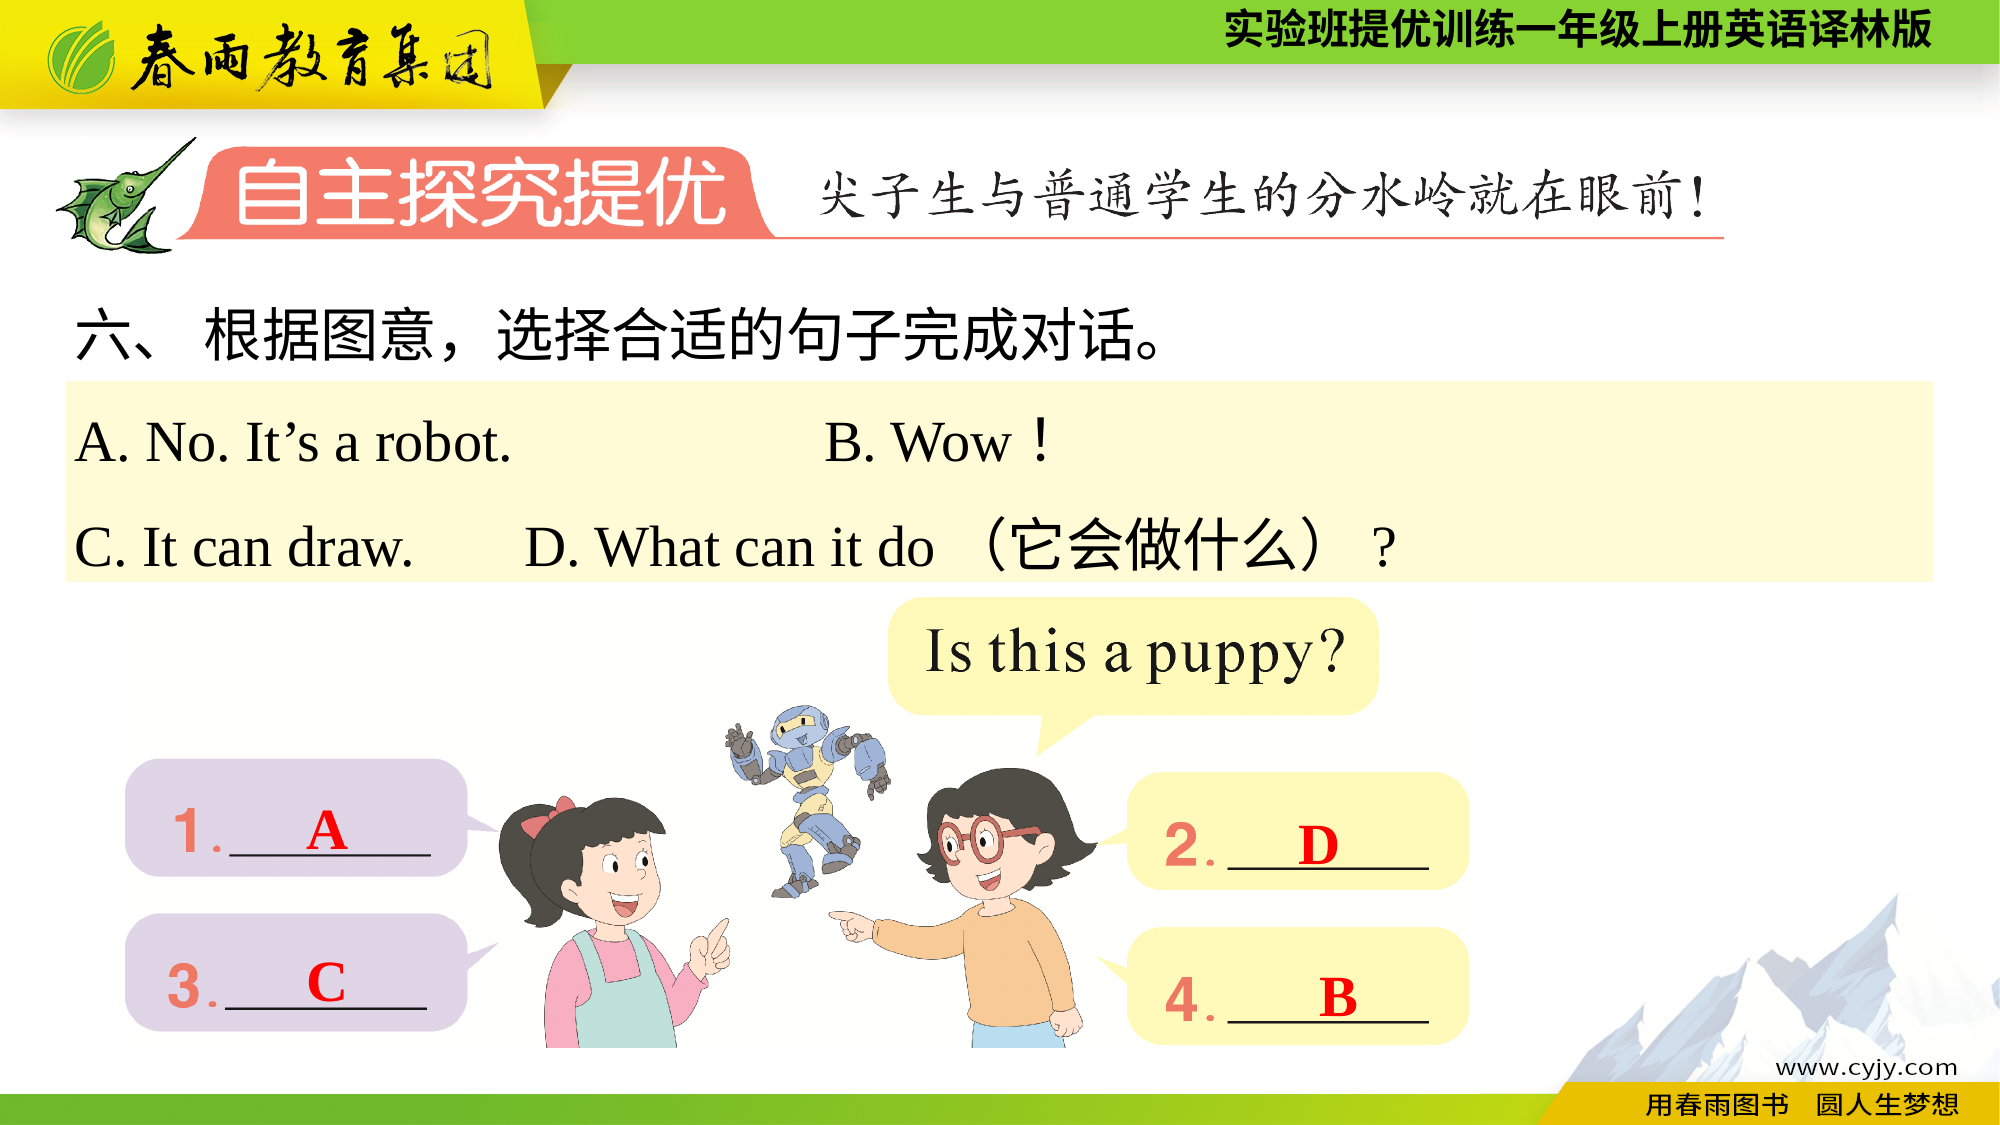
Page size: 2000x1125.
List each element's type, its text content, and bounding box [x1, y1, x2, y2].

list 六、 根据图意，选择合适的句子完成对话。 A. No. It’s a robot. B. Wow！ C. It can draw. D. What can it do（它会做什么）? [59, 255, 1944, 589]
picture [0, 0, 2000, 1125]
